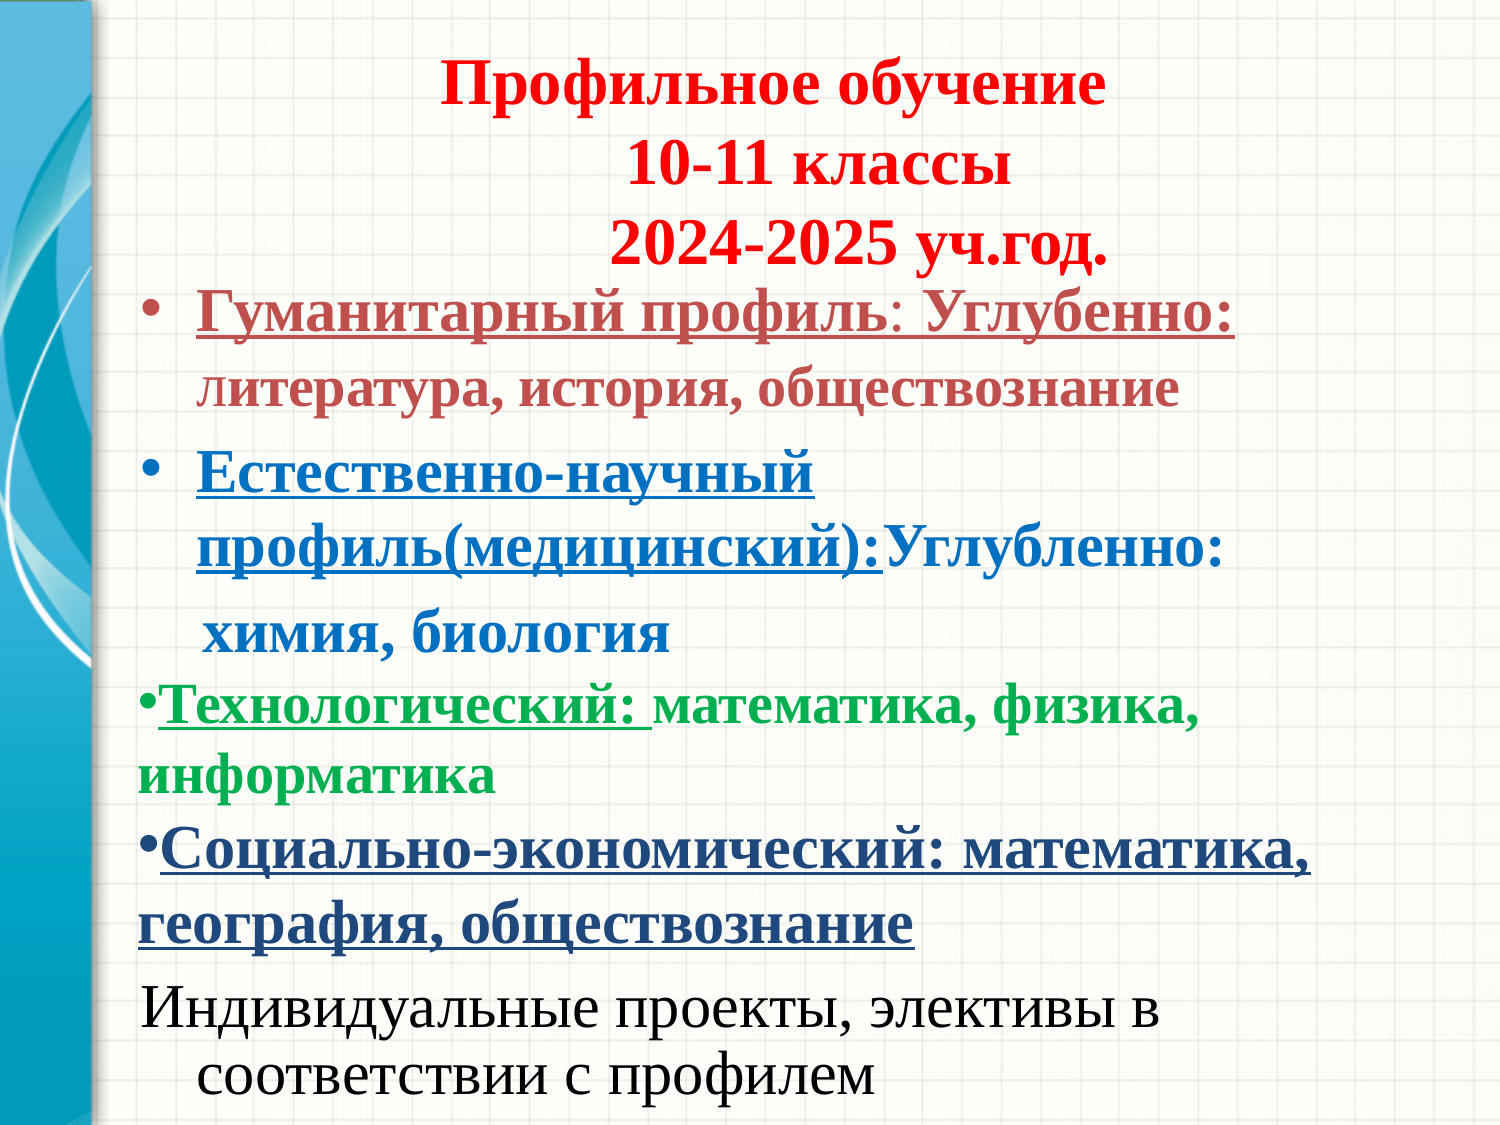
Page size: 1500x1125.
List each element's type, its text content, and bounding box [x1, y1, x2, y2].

text_box [110, 0, 1500, 1125]
title Профильное обучение 10-11 классы 2024-2025 уч.год. [137, 36, 1425, 279]
text_box [0, 0, 110, 1125]
text_box Гуманитарный профиль: Углубенно: литература, история, обществознание Естественно-научный профиль(медицинский):Углубленно: химия, биология Технологический: математика, физика, информатика Социально-экономический: математика, география, обществознание Индивидуальные проекты, элективы в соответствии с профилем [137, 259, 1450, 1108]
